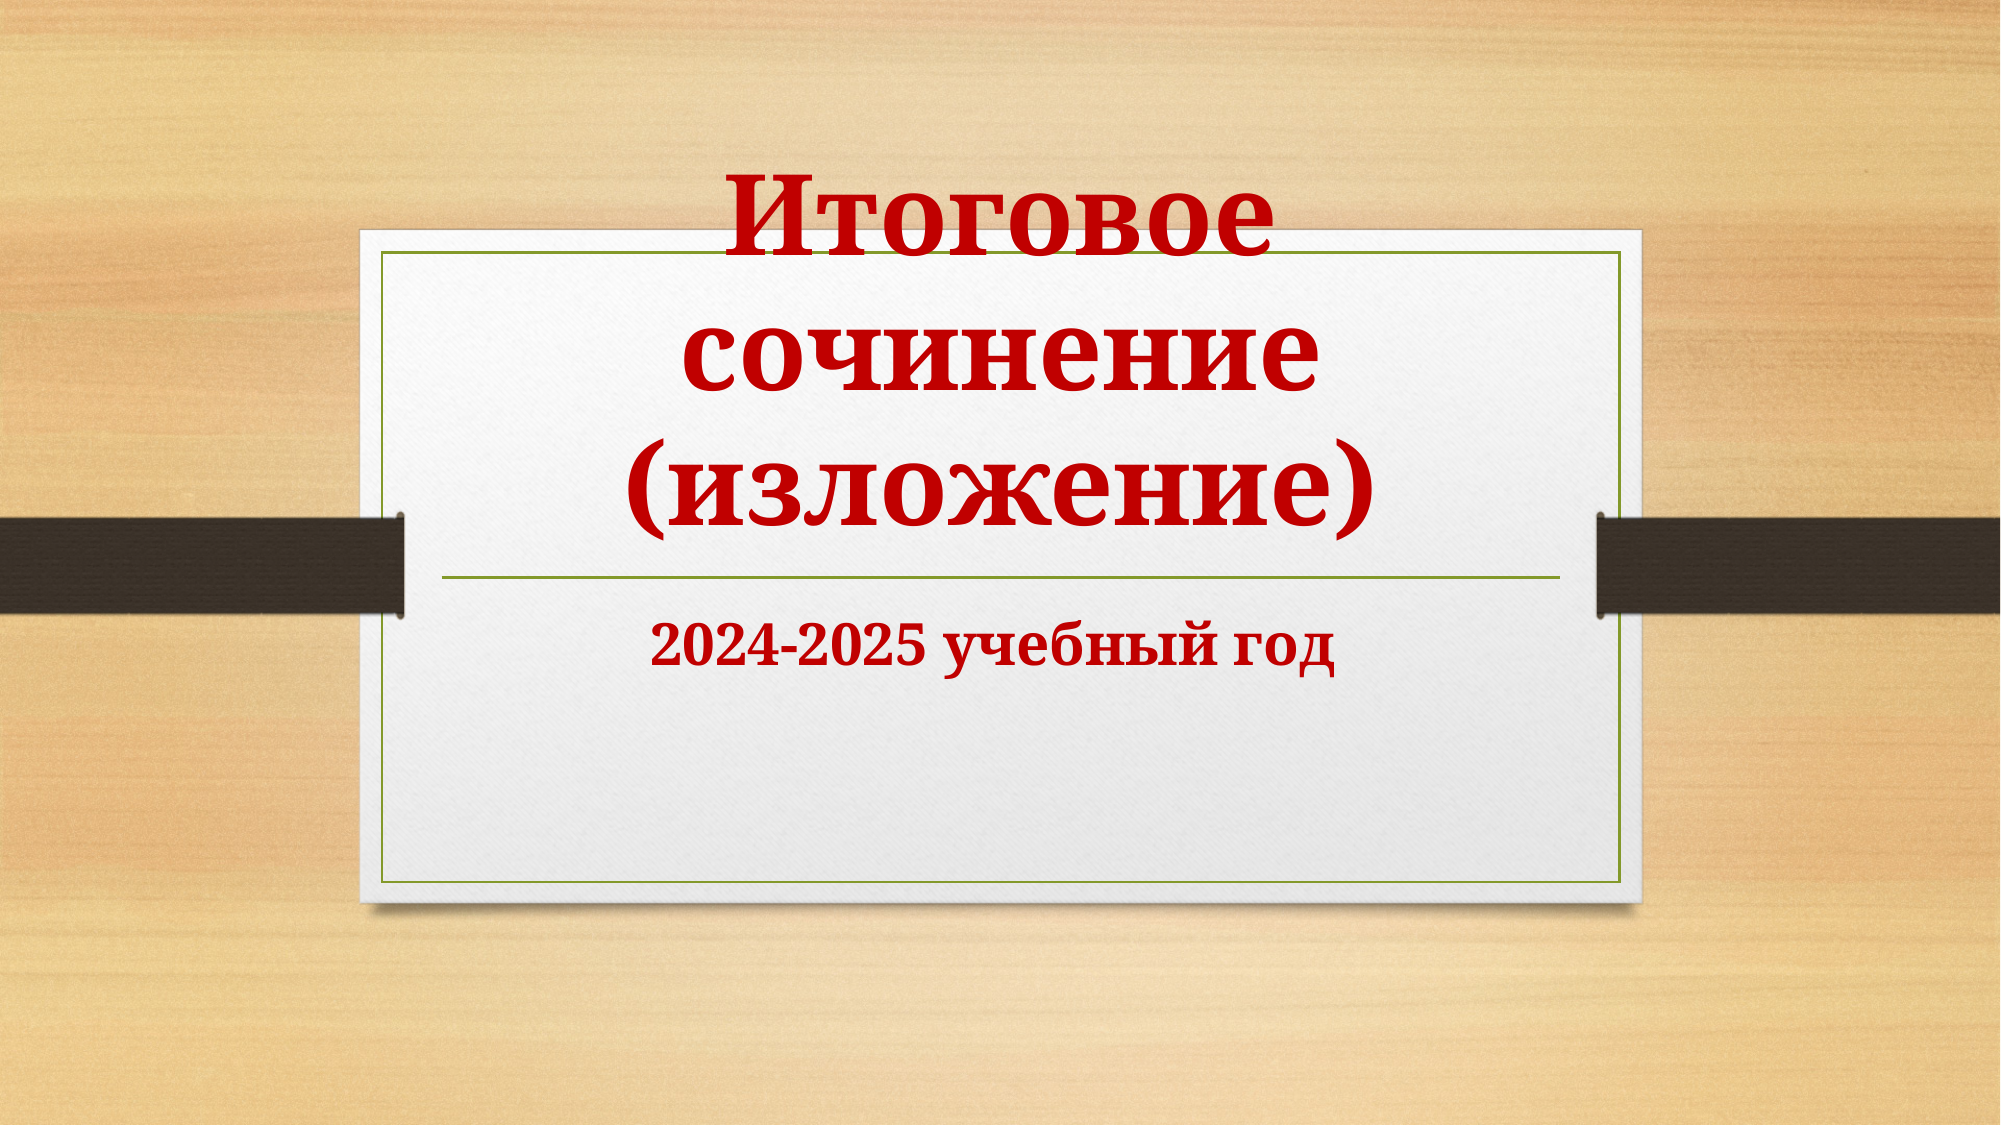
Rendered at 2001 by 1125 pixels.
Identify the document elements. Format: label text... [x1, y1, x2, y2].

subtitle 2024-2025 учебный год [441, 600, 1560, 817]
title Итоговое сочинение (изложение) [441, 306, 1560, 556]
picture [0, 0, 2001, 1125]
